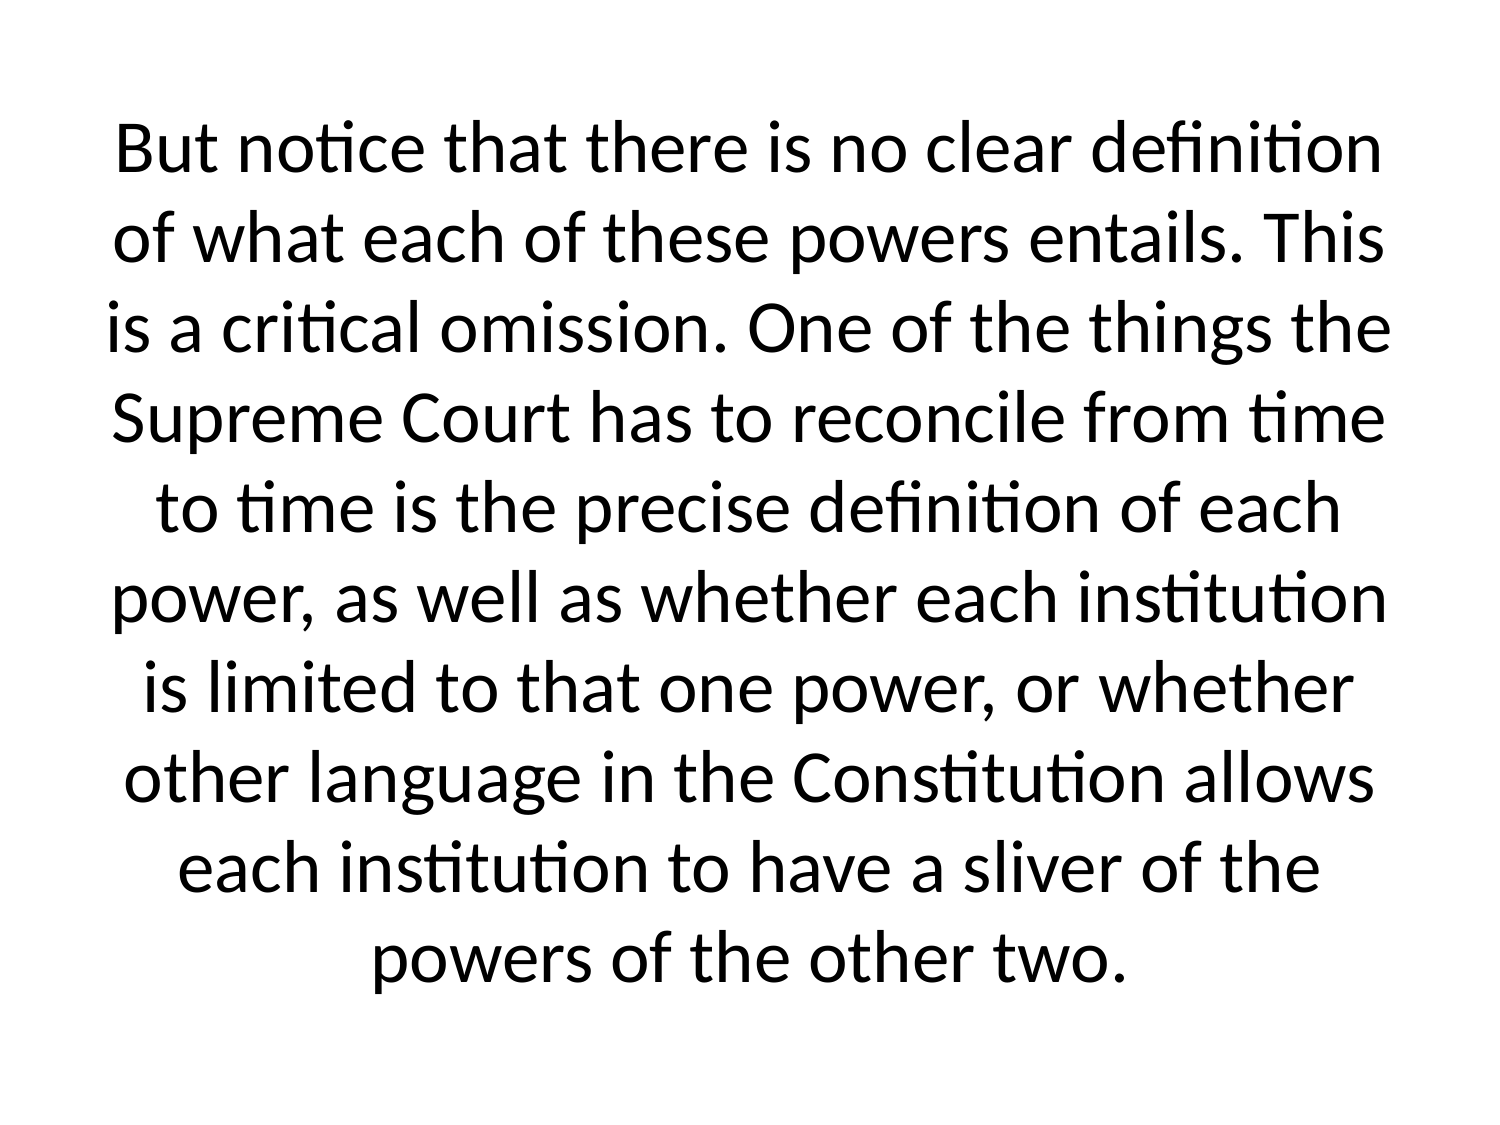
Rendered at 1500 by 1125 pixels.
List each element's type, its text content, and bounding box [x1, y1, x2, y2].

title But notice that there is no clear definition of what each of these powers entails. This is a critical omission. One of the things the Supreme Court has to reconcile from time to time is the precise definition of each power, as well as whether each institution is limited to that one power, or whether other language in the Constitution allows each institution to have a sliver of the powers of the other two. [74, 44, 1426, 1051]
